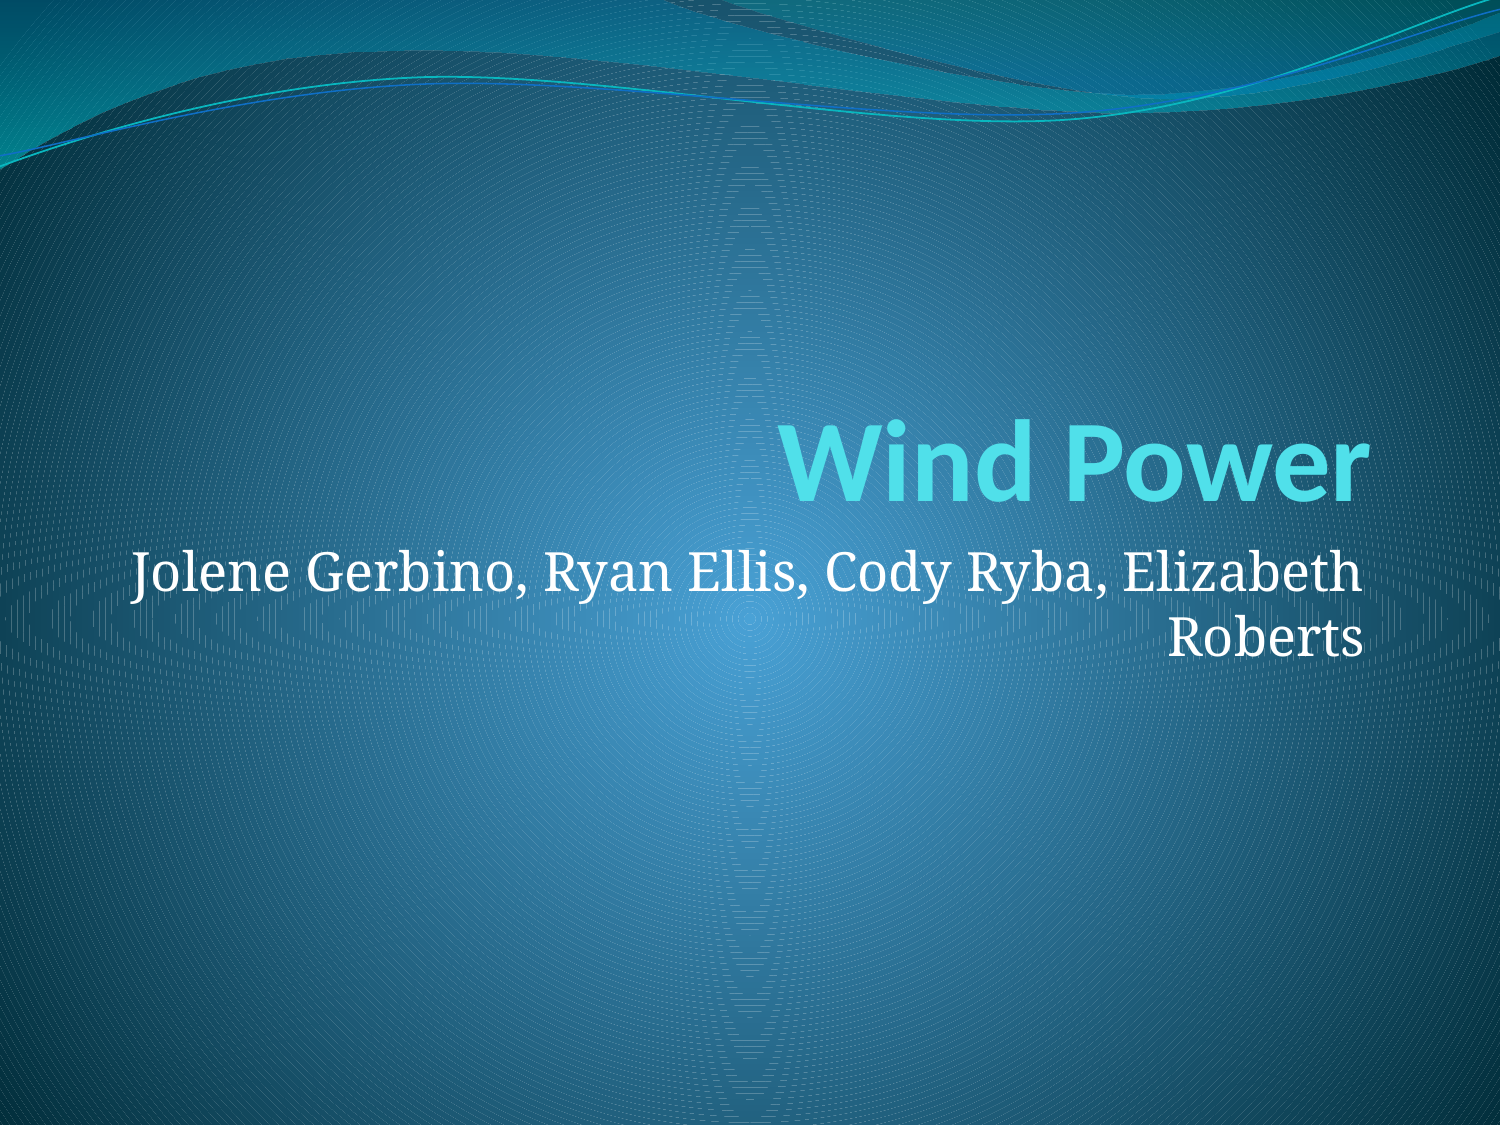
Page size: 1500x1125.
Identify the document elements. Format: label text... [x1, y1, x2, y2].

title Wind Power [87, 224, 1376, 525]
subtitle Jolene Gerbino, Ryan Ellis, Cody Ryba, Elizabeth Roberts [87, 529, 1376, 818]
